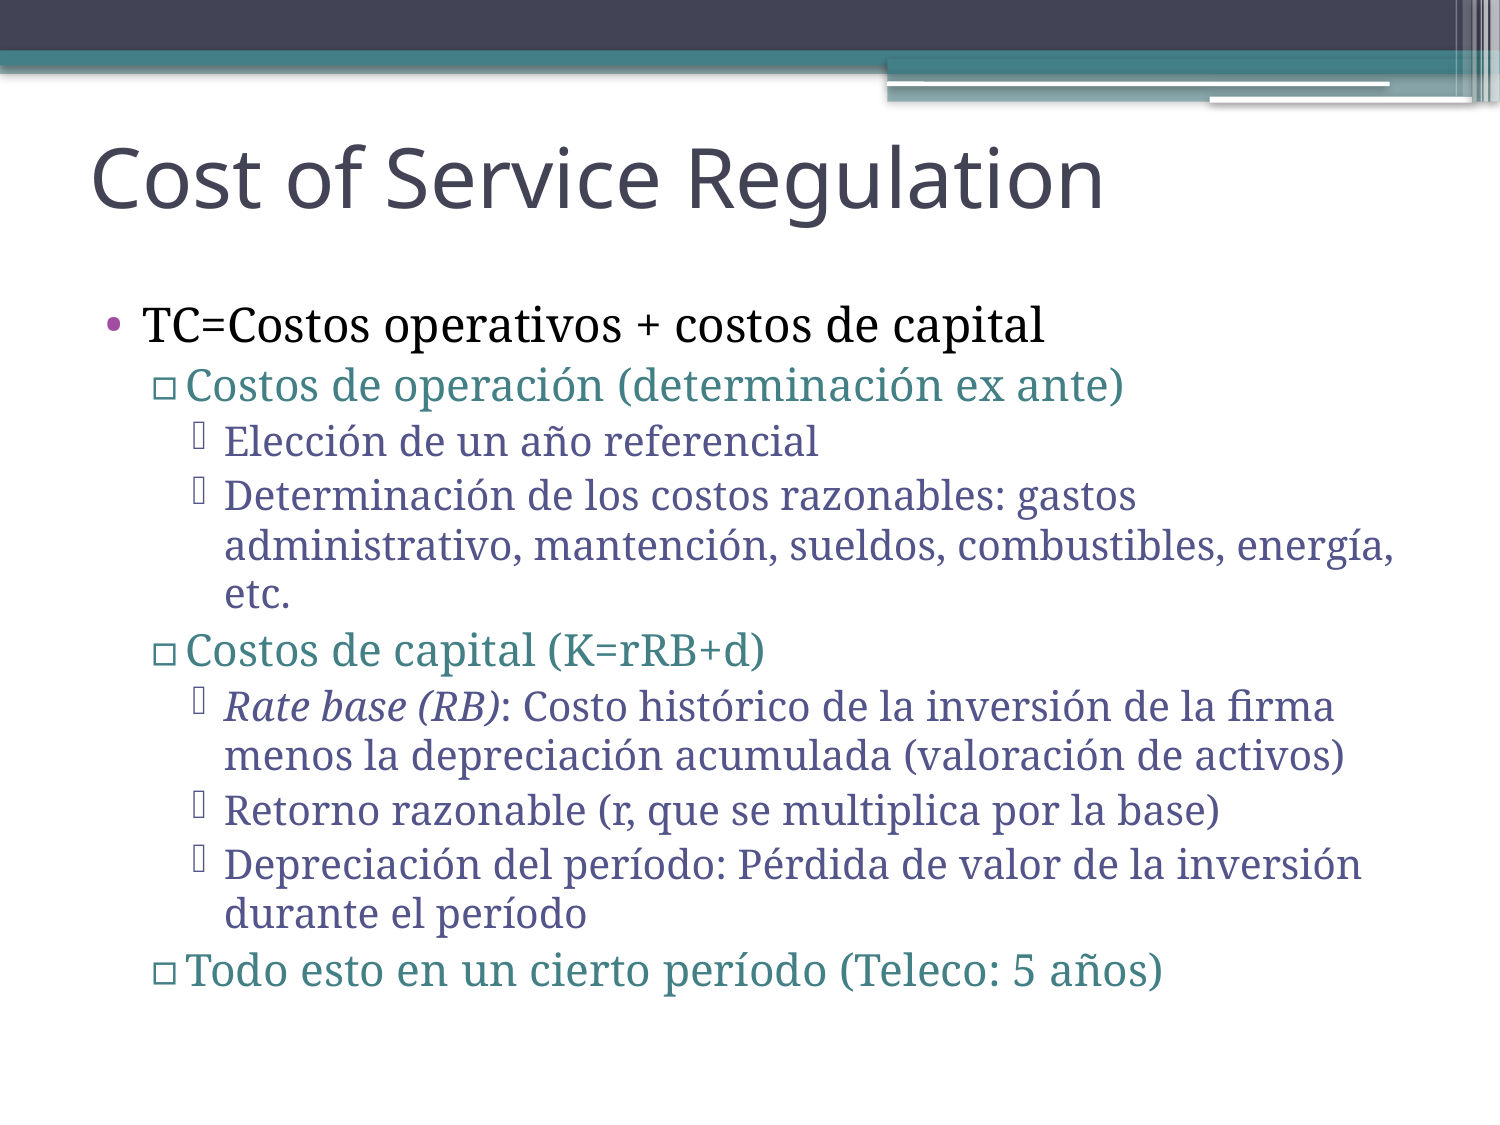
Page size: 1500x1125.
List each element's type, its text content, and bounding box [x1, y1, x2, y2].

title Cost of Service Regulation [75, 87, 1425, 263]
list TC=Costos operativos + costos de capital Costos de operación (determinación ex ante) Elección de un año referencial Determinación de los costos razonables: gastos administrativo, mantención, sueldos, combustibles, energía, etc. Costos de capital (K=rRB+d) Rate base (RB): Costo histórico de la inversión de la firma menos la depreciación acumulada (valoración de activos) Retorno razonable (r, que se multiplica por la base) Depreciación del período: Pérdida de valor de la inversión durante el período Todo esto en un cierto período (Teleco: 5 años) [75, 287, 1425, 1004]
